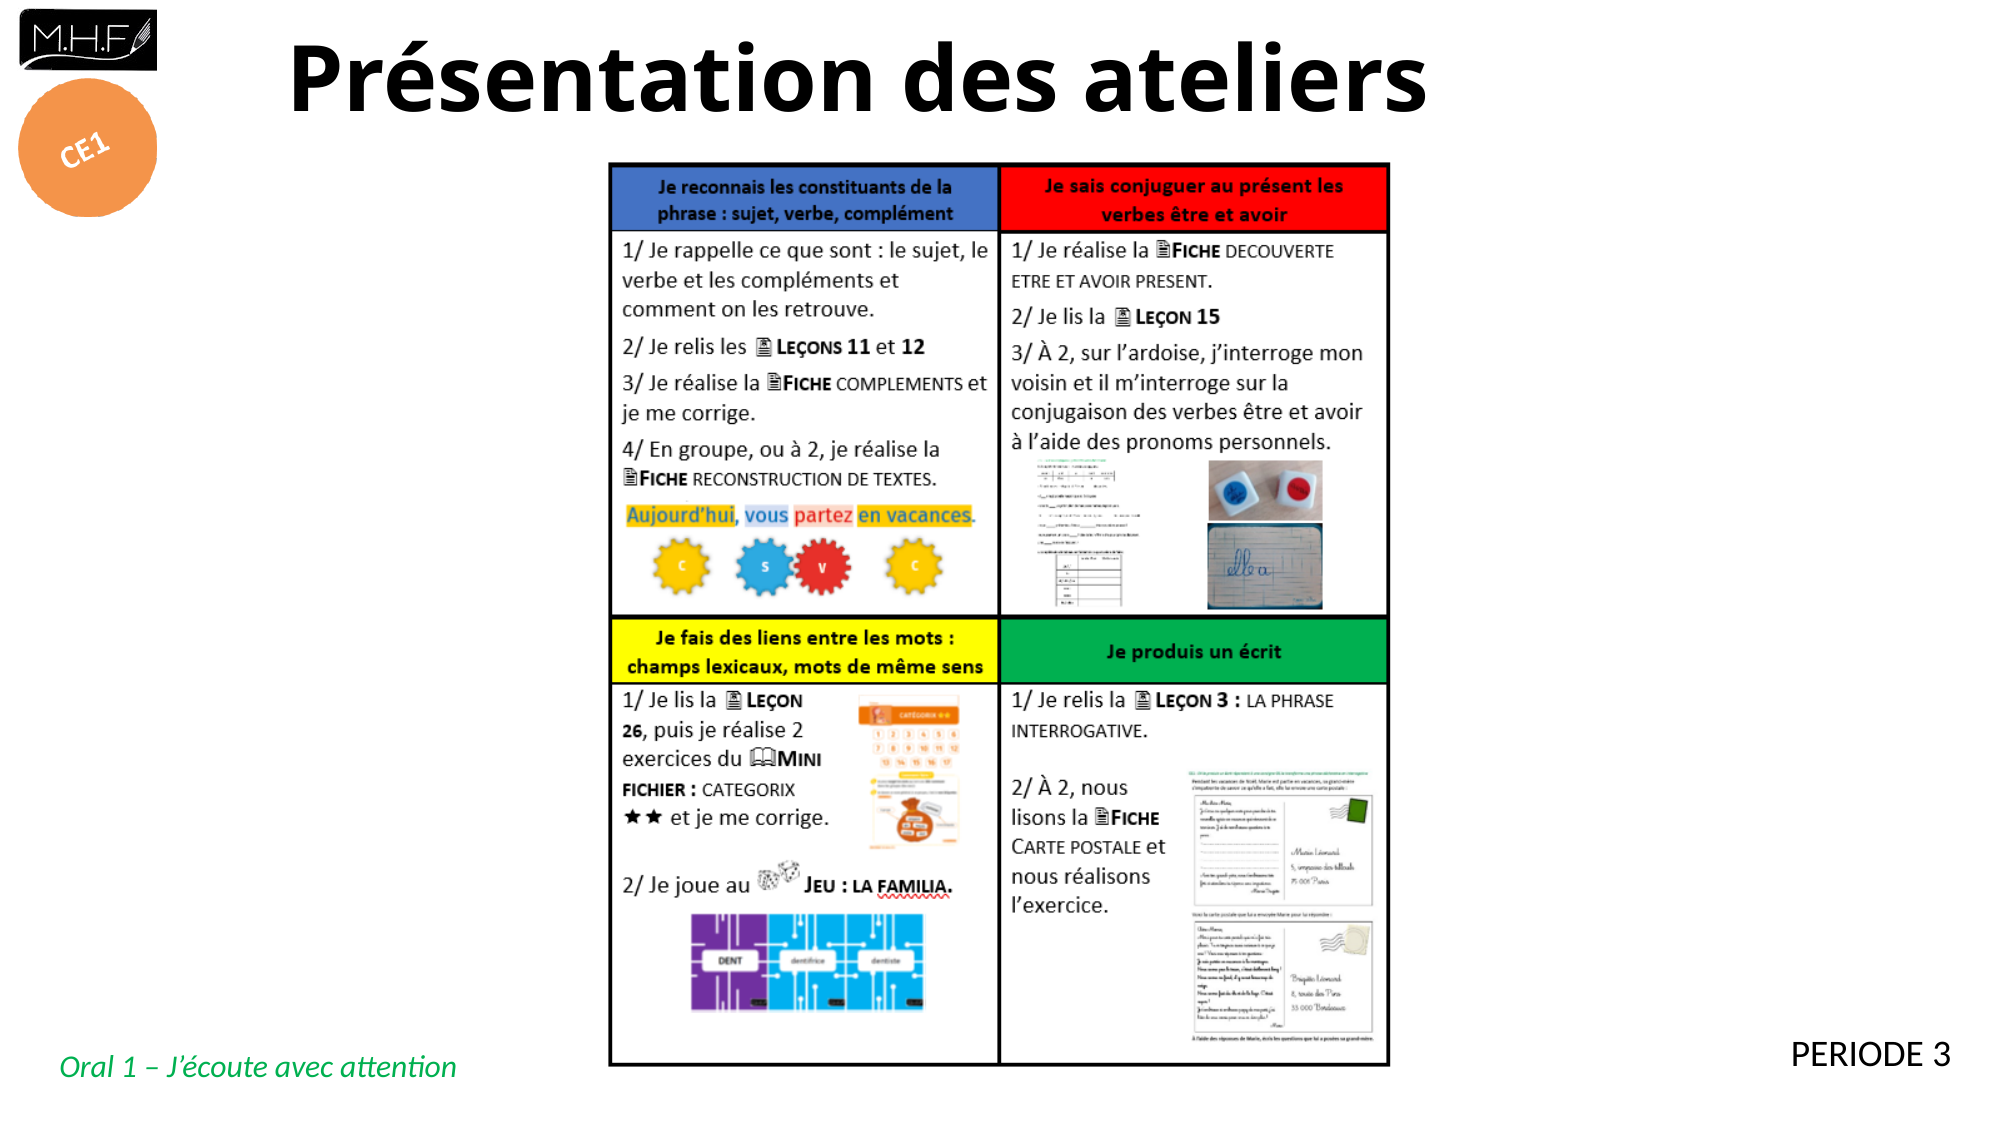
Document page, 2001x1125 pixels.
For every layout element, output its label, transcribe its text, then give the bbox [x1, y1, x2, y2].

text_box Oral 1 – J’écoute avec attention [44, 1038, 1346, 1092]
text_box PERIODE 3 [1362, 1021, 1967, 1082]
picture [601, 155, 1399, 1073]
picture [18, 78, 157, 218]
picture [16, 7, 157, 74]
title Présentation des ateliers [271, 7, 1818, 156]
